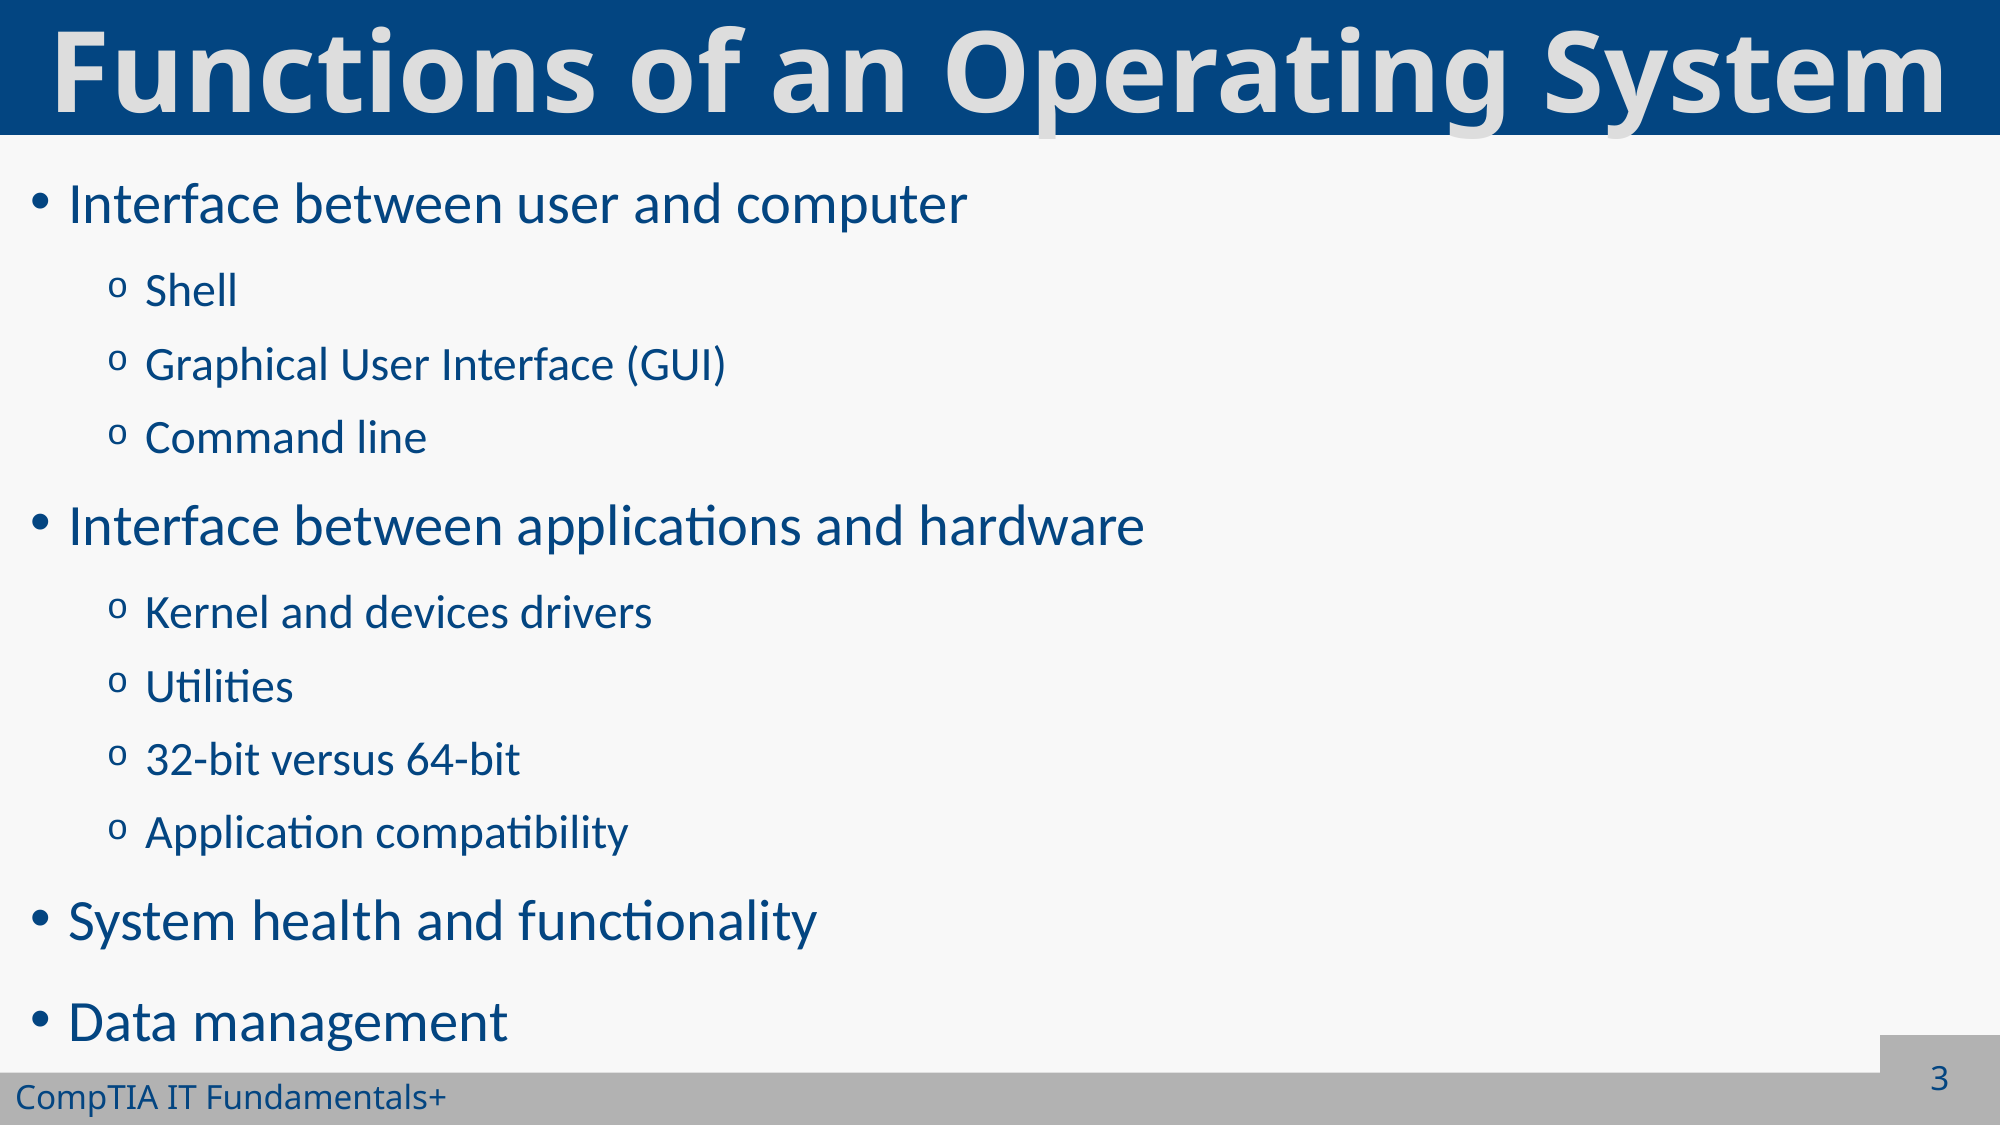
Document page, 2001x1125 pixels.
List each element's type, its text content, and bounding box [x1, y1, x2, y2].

footer CompTIA IT Fundamentals+ [0, 1072, 1880, 1125]
title Functions of an Operating System [0, 0, 2000, 135]
slide_number 3 [1880, 1035, 2000, 1125]
list Interface between user and computer Shell Graphical User Interface (GUI) Command line Interface between applications and hardware Kernel and devices drivers Utilities 32-bit versus 64-bit Application compatibility System health and functionality Data management [15, 149, 1980, 1065]
